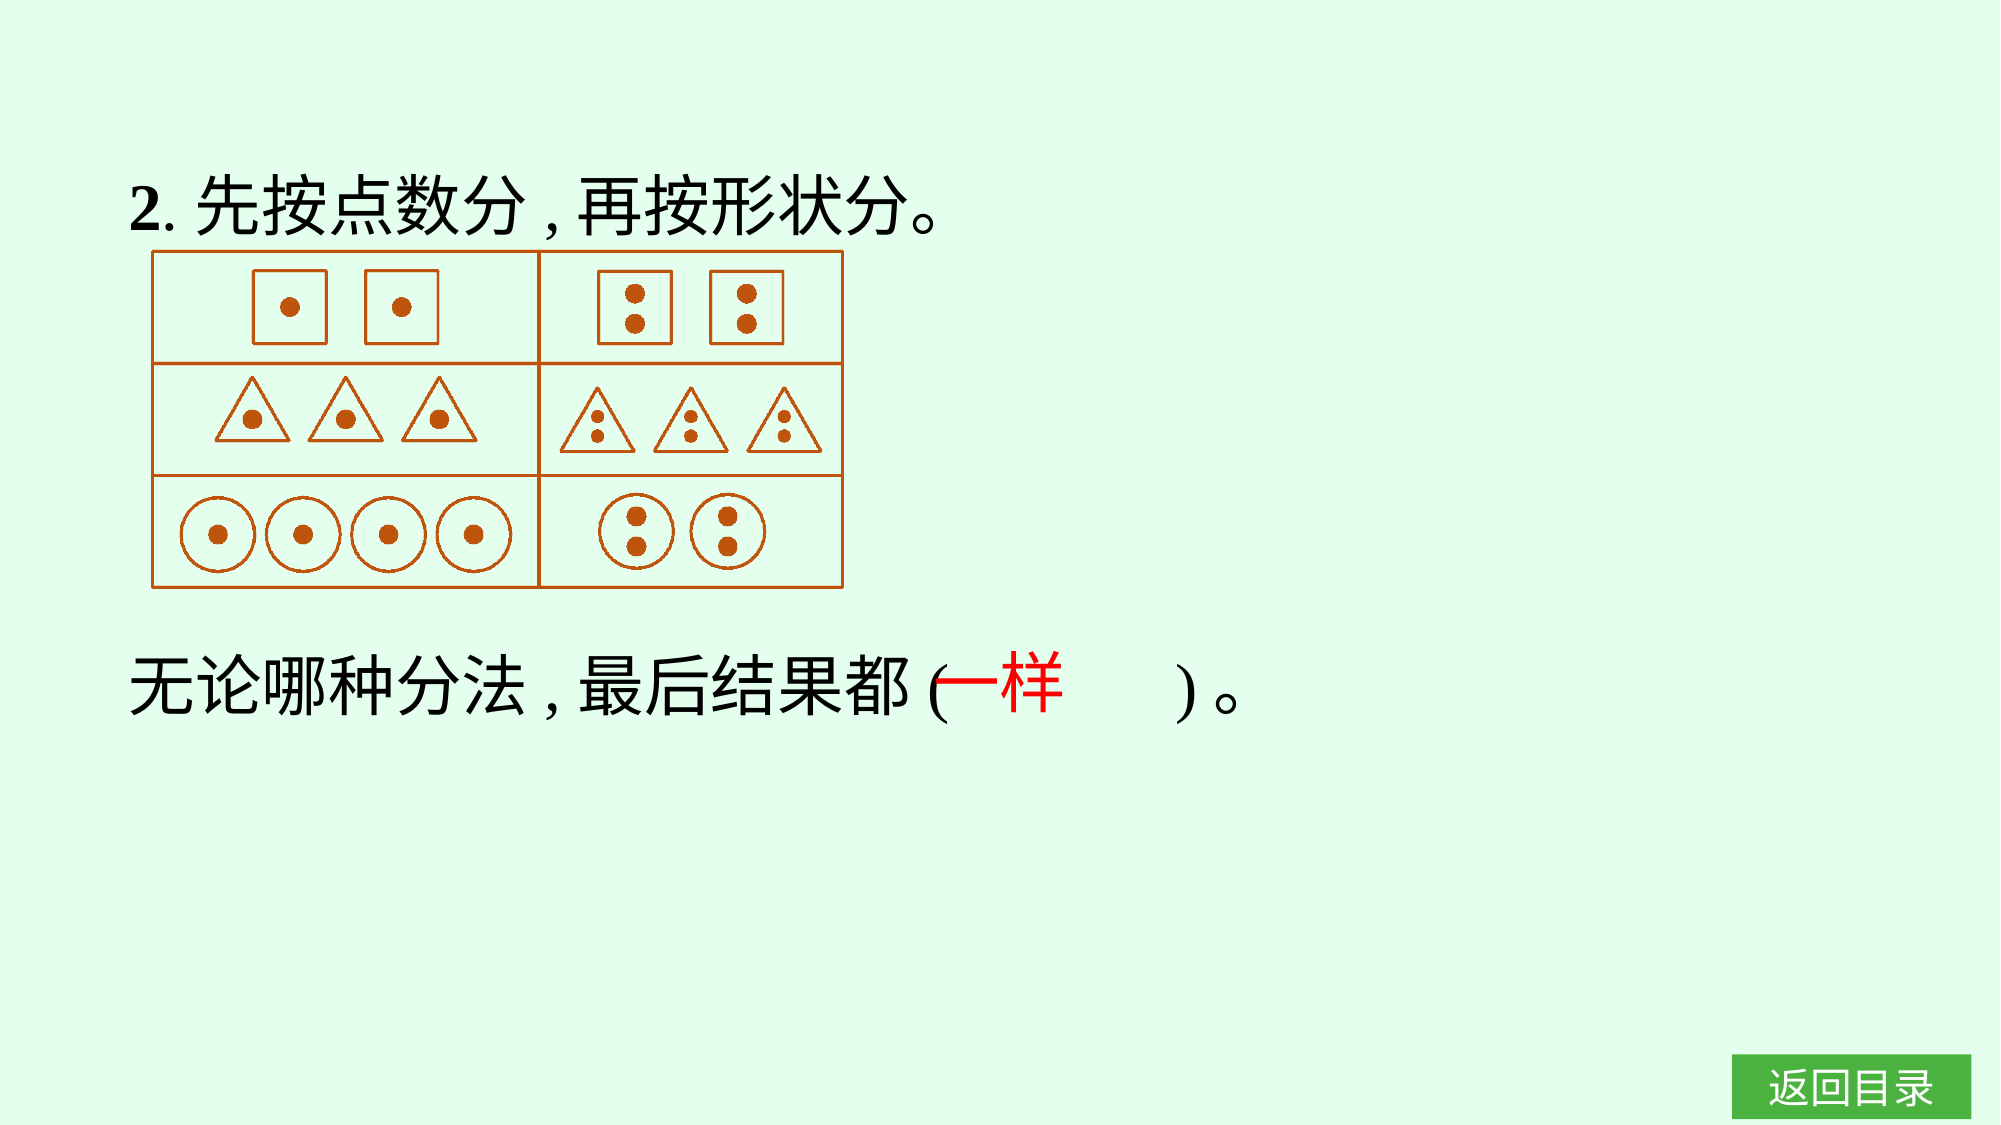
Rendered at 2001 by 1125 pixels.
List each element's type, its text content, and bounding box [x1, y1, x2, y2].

text_box 2.先按点数分,再按形状分。 无论哪种分法,最后结果都( )。 [113, 140, 1887, 731]
text_box 一样 [918, 617, 1082, 729]
picture [149, 248, 847, 590]
